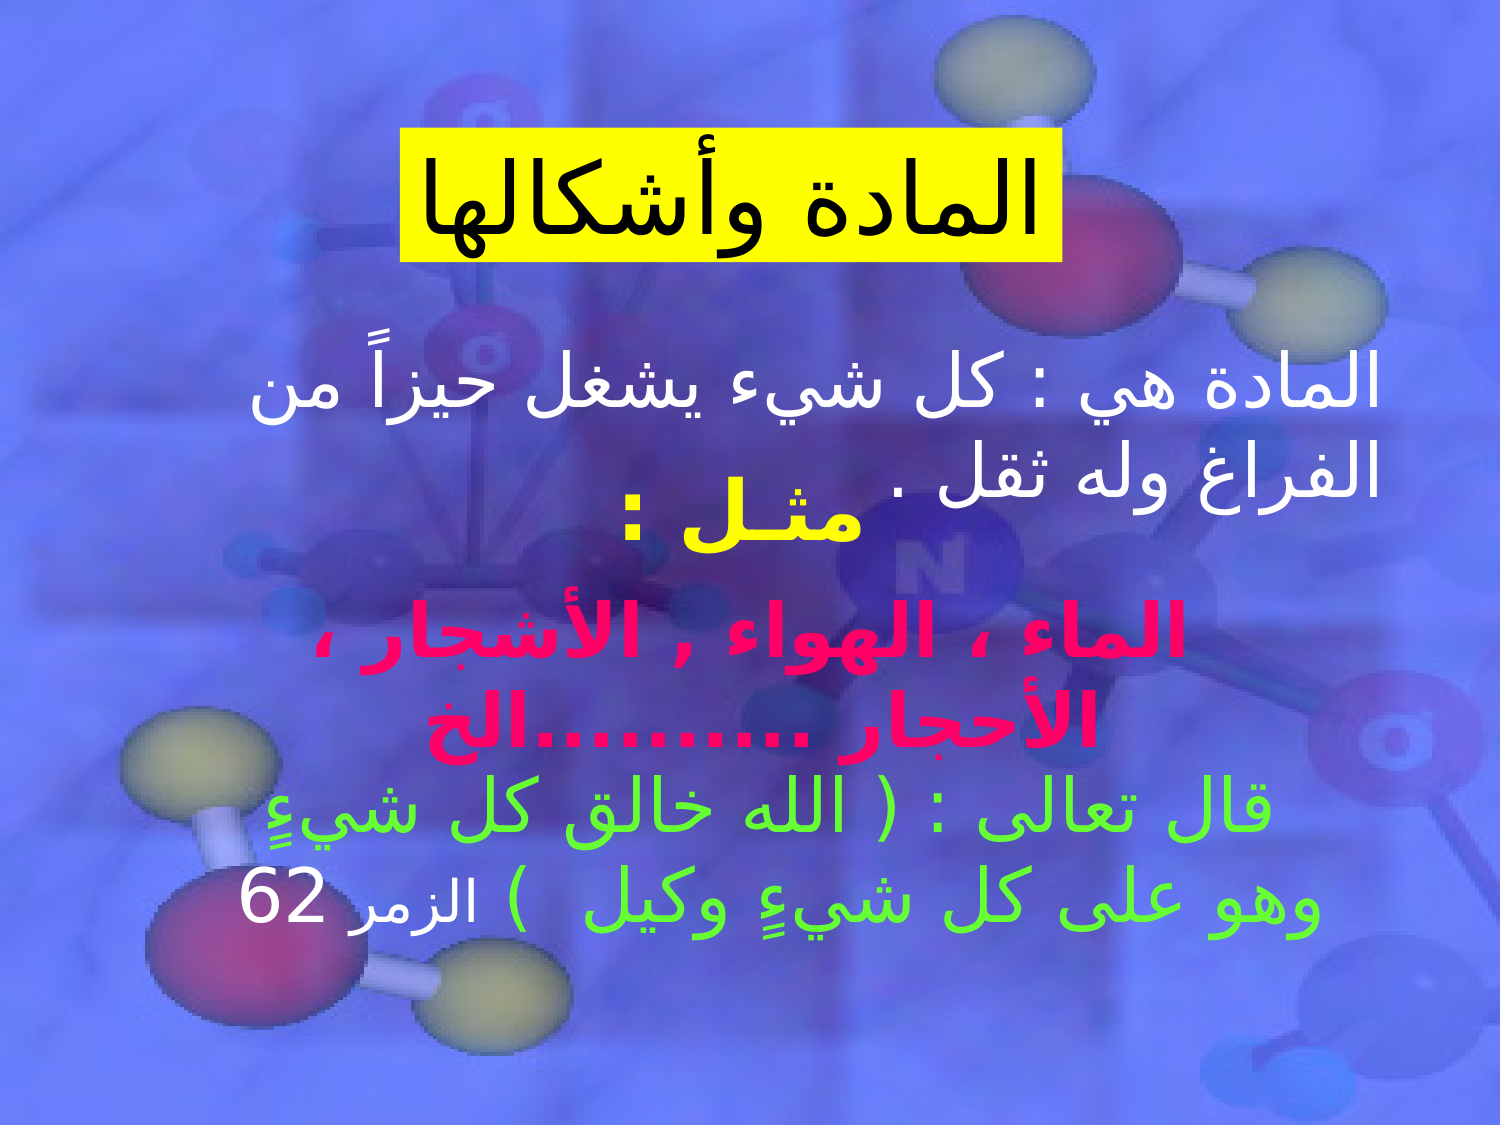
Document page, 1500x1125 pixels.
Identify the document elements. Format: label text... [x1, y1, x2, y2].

text_box الماء ، الهواء , الأشجار ، الأحجار ..........الخ [125, 574, 1375, 770]
text_box مثـل : [587, 450, 925, 565]
text_box قال تعالى : ( الله خالق كل شيءٍ وهو على كل شيءٍ وكيل ) الزمر 62 [200, 749, 1363, 945]
text_box المادة وأشكالها [399, 127, 1063, 263]
picture [0, 0, 1500, 1125]
text_box المادة هي : كل شيء يشغل حيزاً من الفراغ وله ثقل . [99, 324, 1400, 520]
